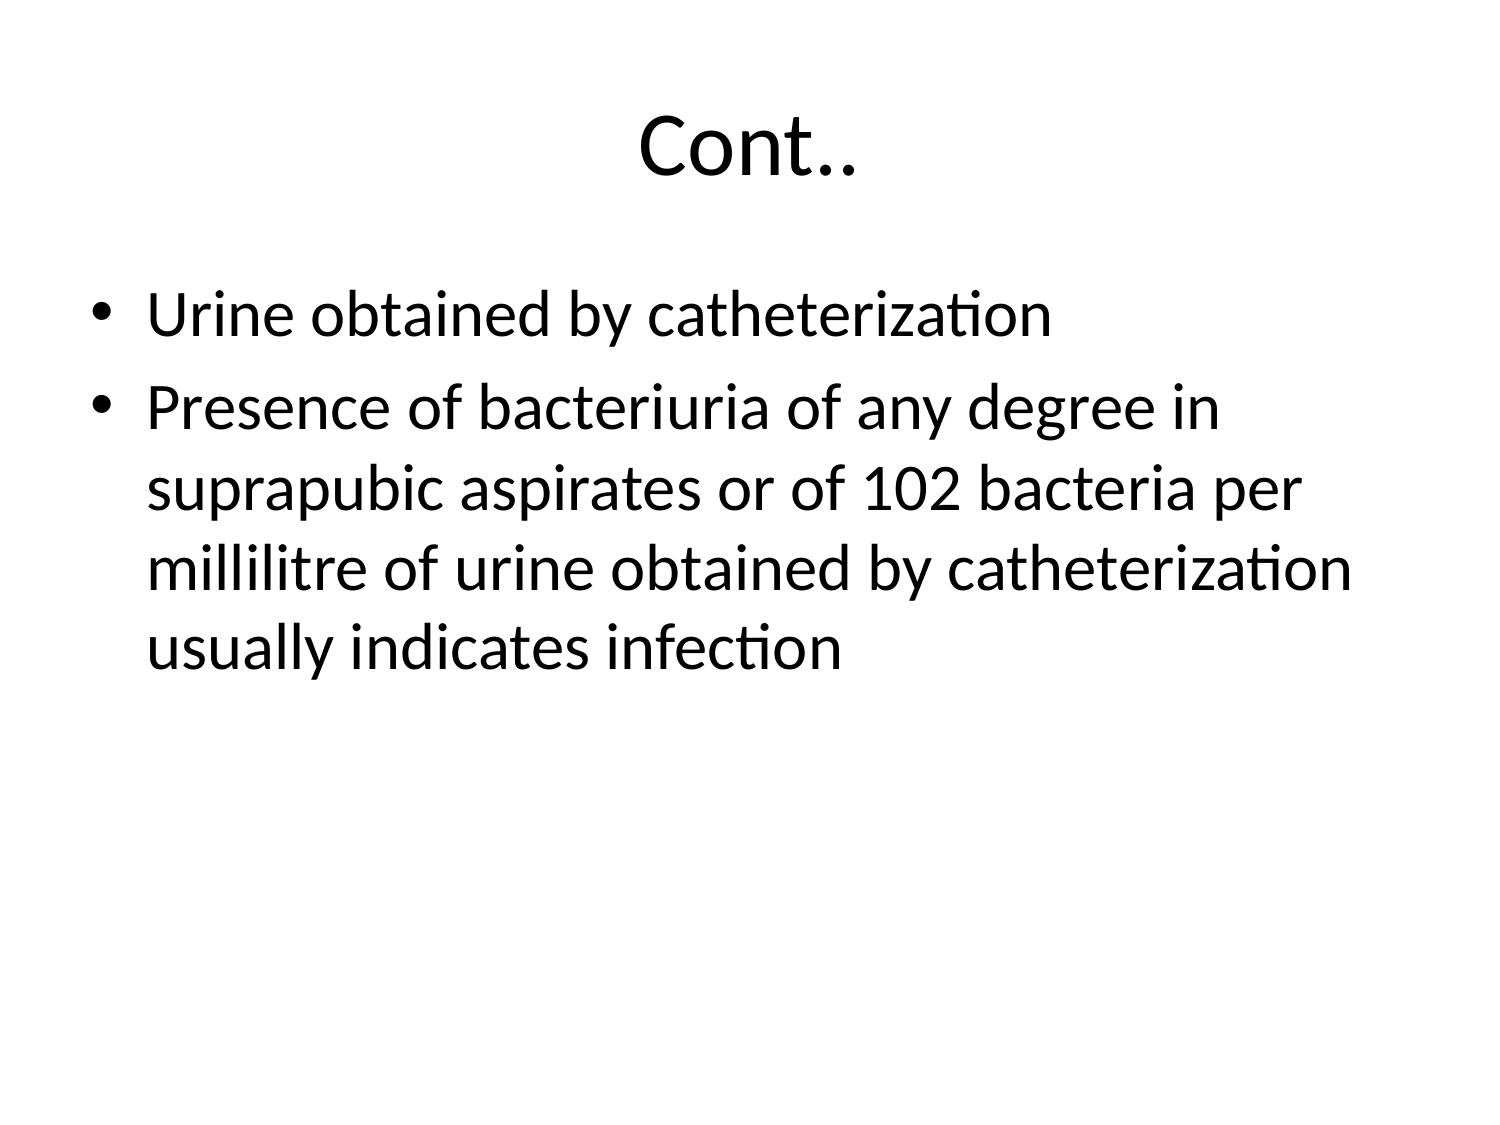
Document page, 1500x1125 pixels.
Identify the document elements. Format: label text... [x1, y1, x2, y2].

list Urine obtained by catheterization Presence of bacteriuria of any degree in suprapubic aspirates or of 102 bacteria per millilitre of urine obtained by catheterization usually indicates infection [75, 262, 1425, 1005]
title Cont.. [75, 45, 1425, 233]
